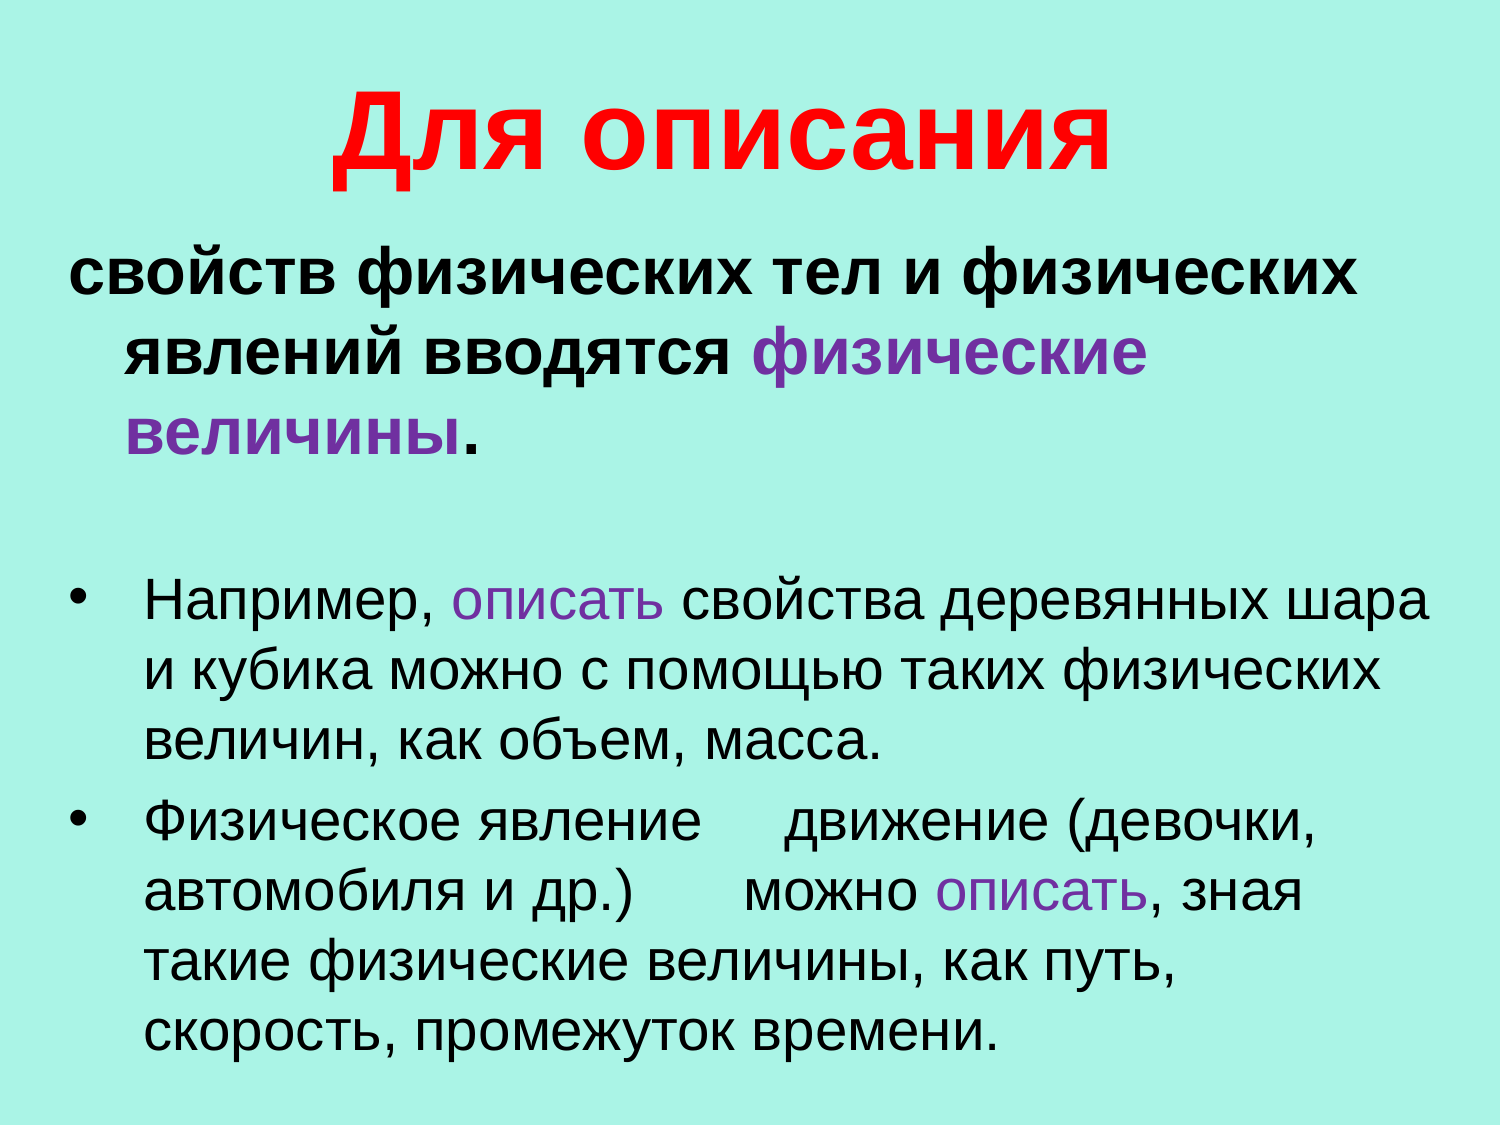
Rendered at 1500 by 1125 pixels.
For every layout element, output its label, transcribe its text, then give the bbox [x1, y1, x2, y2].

title Для описания [64, 31, 1415, 219]
list свойств физических тел и физических явлений вводятся физические величины. Например, описать свойства деревянных шара и кубика можно с помощью таких физических величин, как объем, масса. Физическое явление движение (девочки, автомобиля и др.) можно описать, зная такие физические величины, как путь, скорость, промежуток времени. [53, 220, 1447, 1083]
